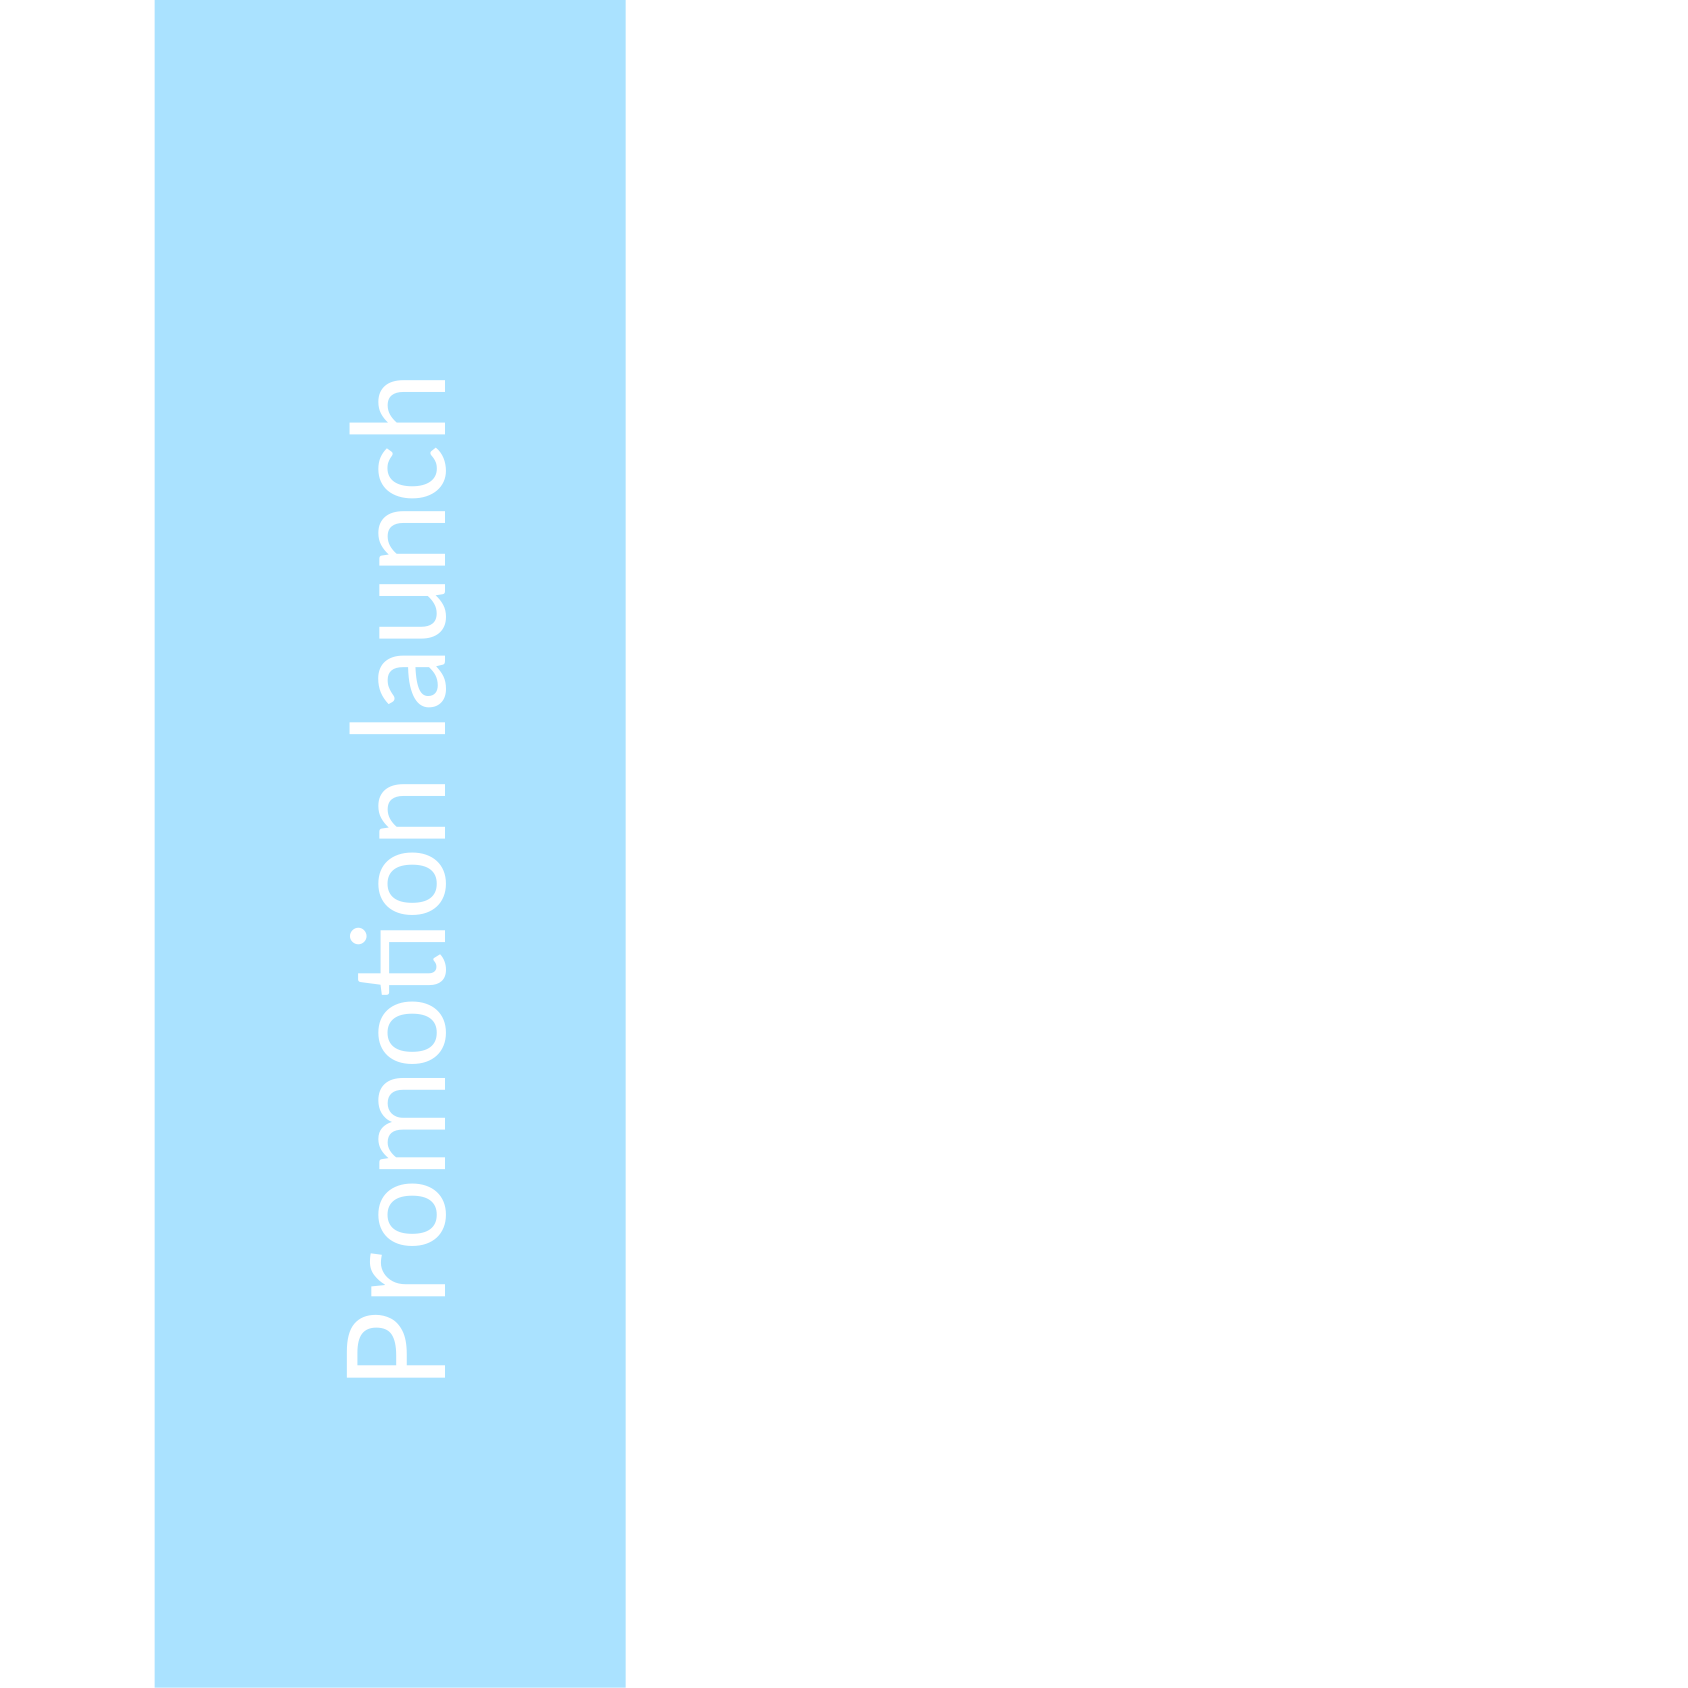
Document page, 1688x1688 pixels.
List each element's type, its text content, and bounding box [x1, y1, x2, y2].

text_box [153, 0, 628, 1688]
text_box Promotion launch [316, 110, 464, 1655]
